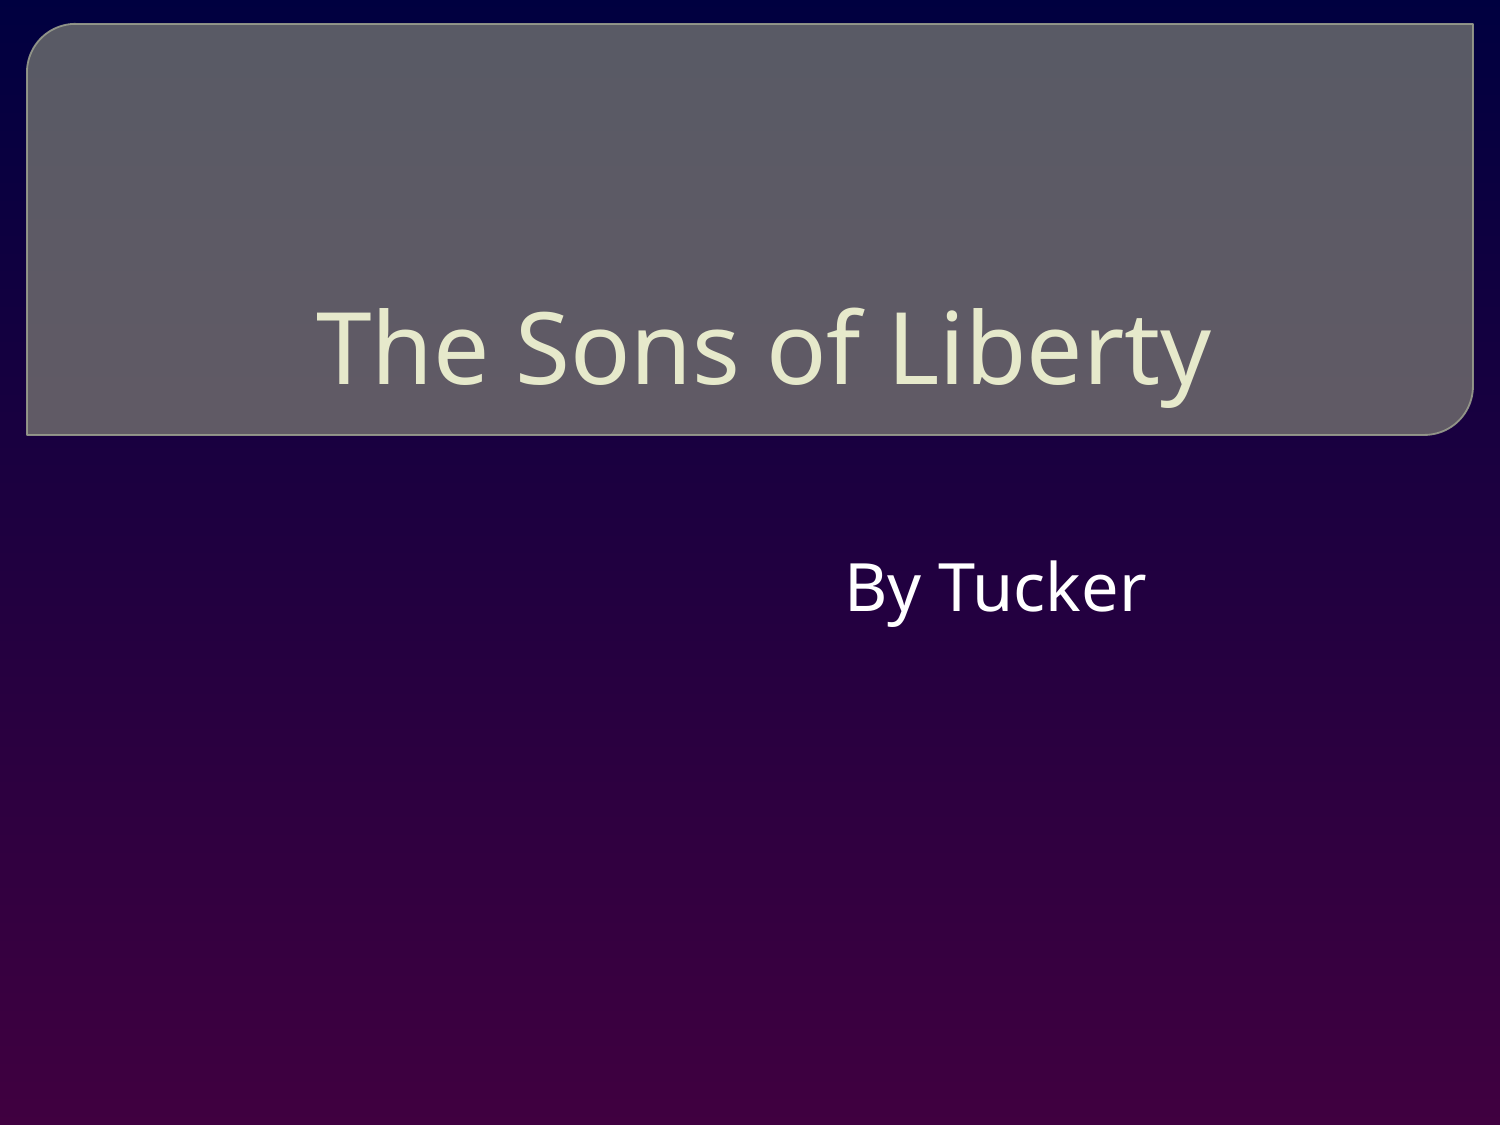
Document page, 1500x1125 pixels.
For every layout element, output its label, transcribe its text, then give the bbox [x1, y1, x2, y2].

title The Sons of Liberty [112, 137, 1250, 413]
subtitle By Tucker [350, 537, 1188, 763]
